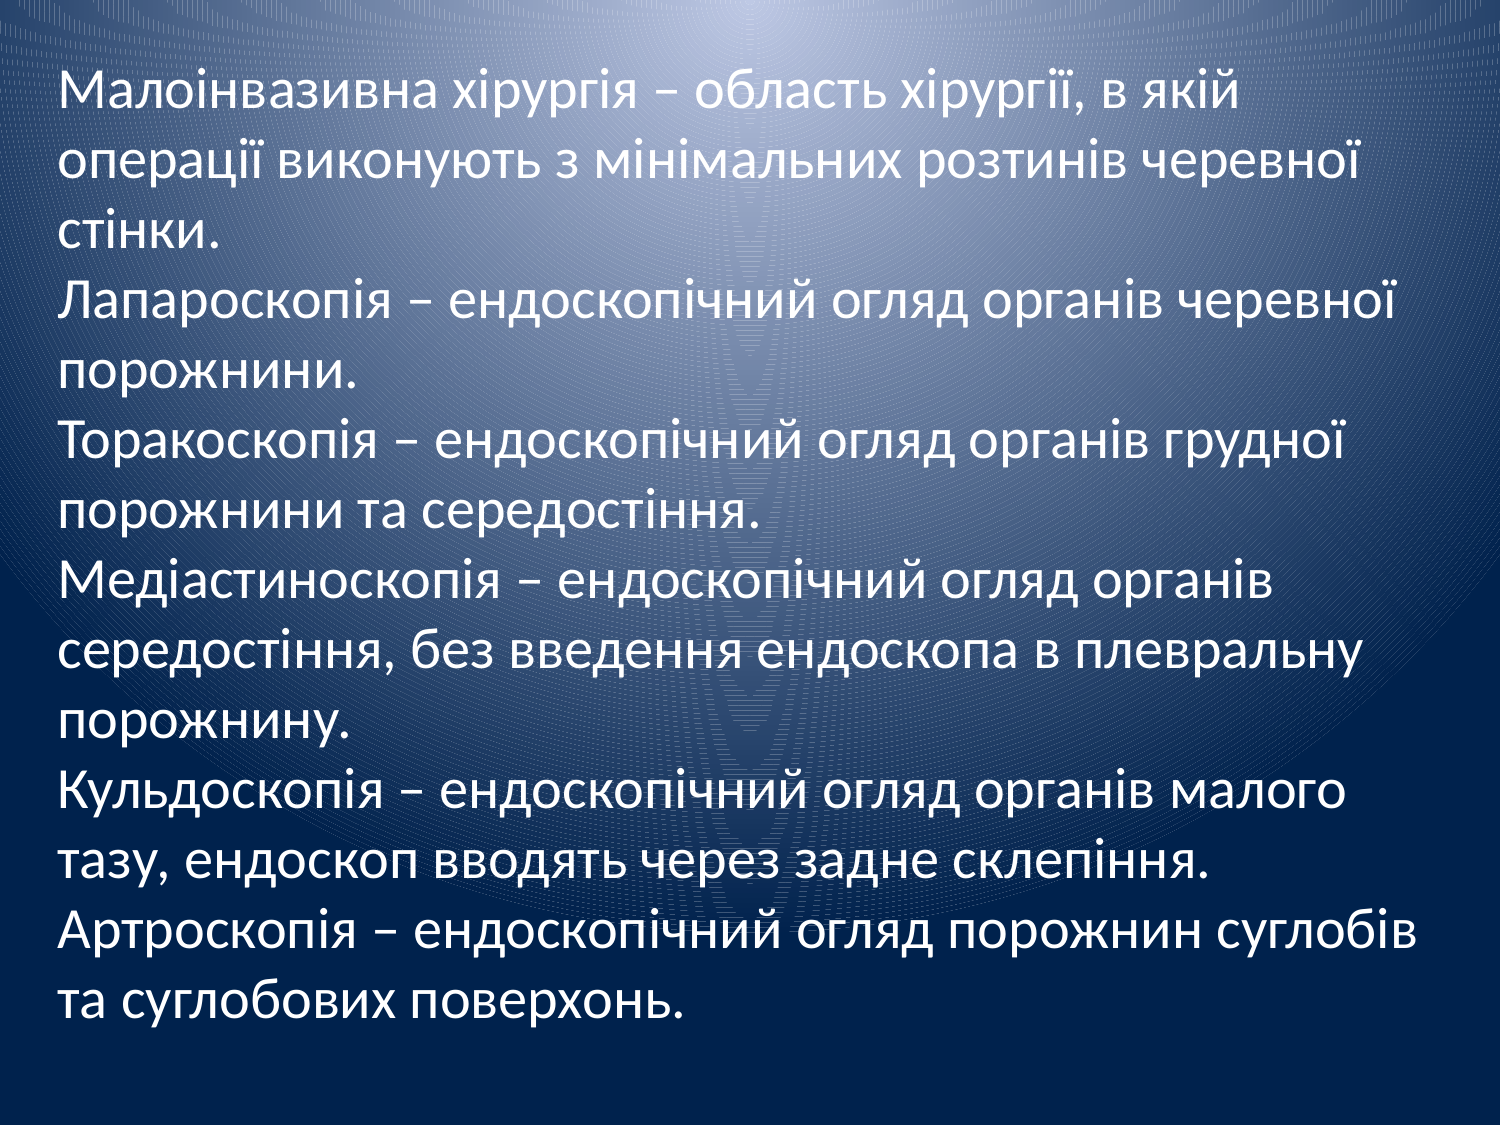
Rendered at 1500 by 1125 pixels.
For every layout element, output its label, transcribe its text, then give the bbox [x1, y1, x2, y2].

text_box Малоінвазивна хірургія – область хірургії, в якій операції виконують з мінімальних розтинів черевної стінки. Лапароскопія – ендоскопічний огляд органів черевної порожнини. Торакоскопія – ендоскопічний огляд органів грудної порожнини та середостіння. Медіастиноскопія – ендоскопічний огляд органів середостіння, без введення ендоскопа в плевральну порожнину. Кульдоскопія – ендоскопічний огляд органів малого тазу, ендоскоп вводять через задне склепіння. Артроскопія – ендоскопічний огляд порожнин суглобів та суглобових поверхонь. [42, 42, 1472, 1038]
